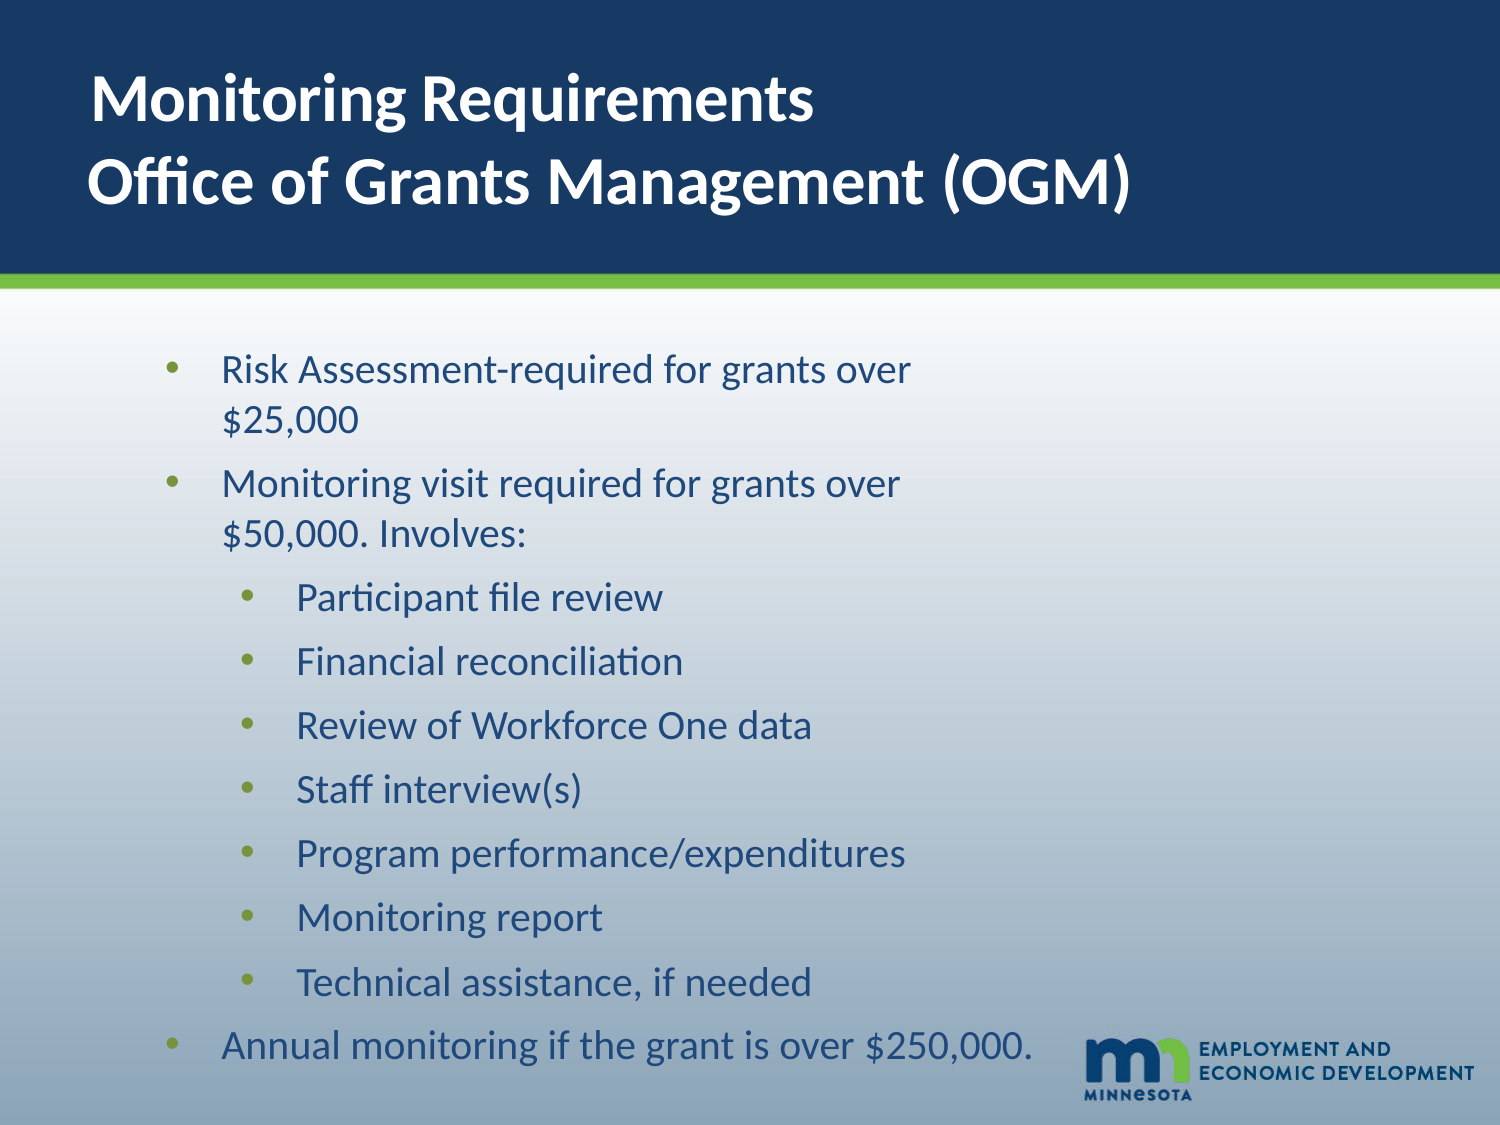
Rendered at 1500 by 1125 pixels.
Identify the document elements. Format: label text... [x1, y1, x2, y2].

title Monitoring Requirements Office of Grants Management (OGM) [85, 50, 1146, 241]
picture [0, 0, 1500, 1125]
text_box Risk Assessment-required for grants over $25,000 Monitoring visit required for grants over $50,000. Involves: Participant file review Financial reconciliation Review of Workforce One data Staff interview(s) Program performance/expenditures Monitoring report Technical assistance, if needed Annual monitoring if the grant is over $250,000. [87, 327, 1050, 1125]
